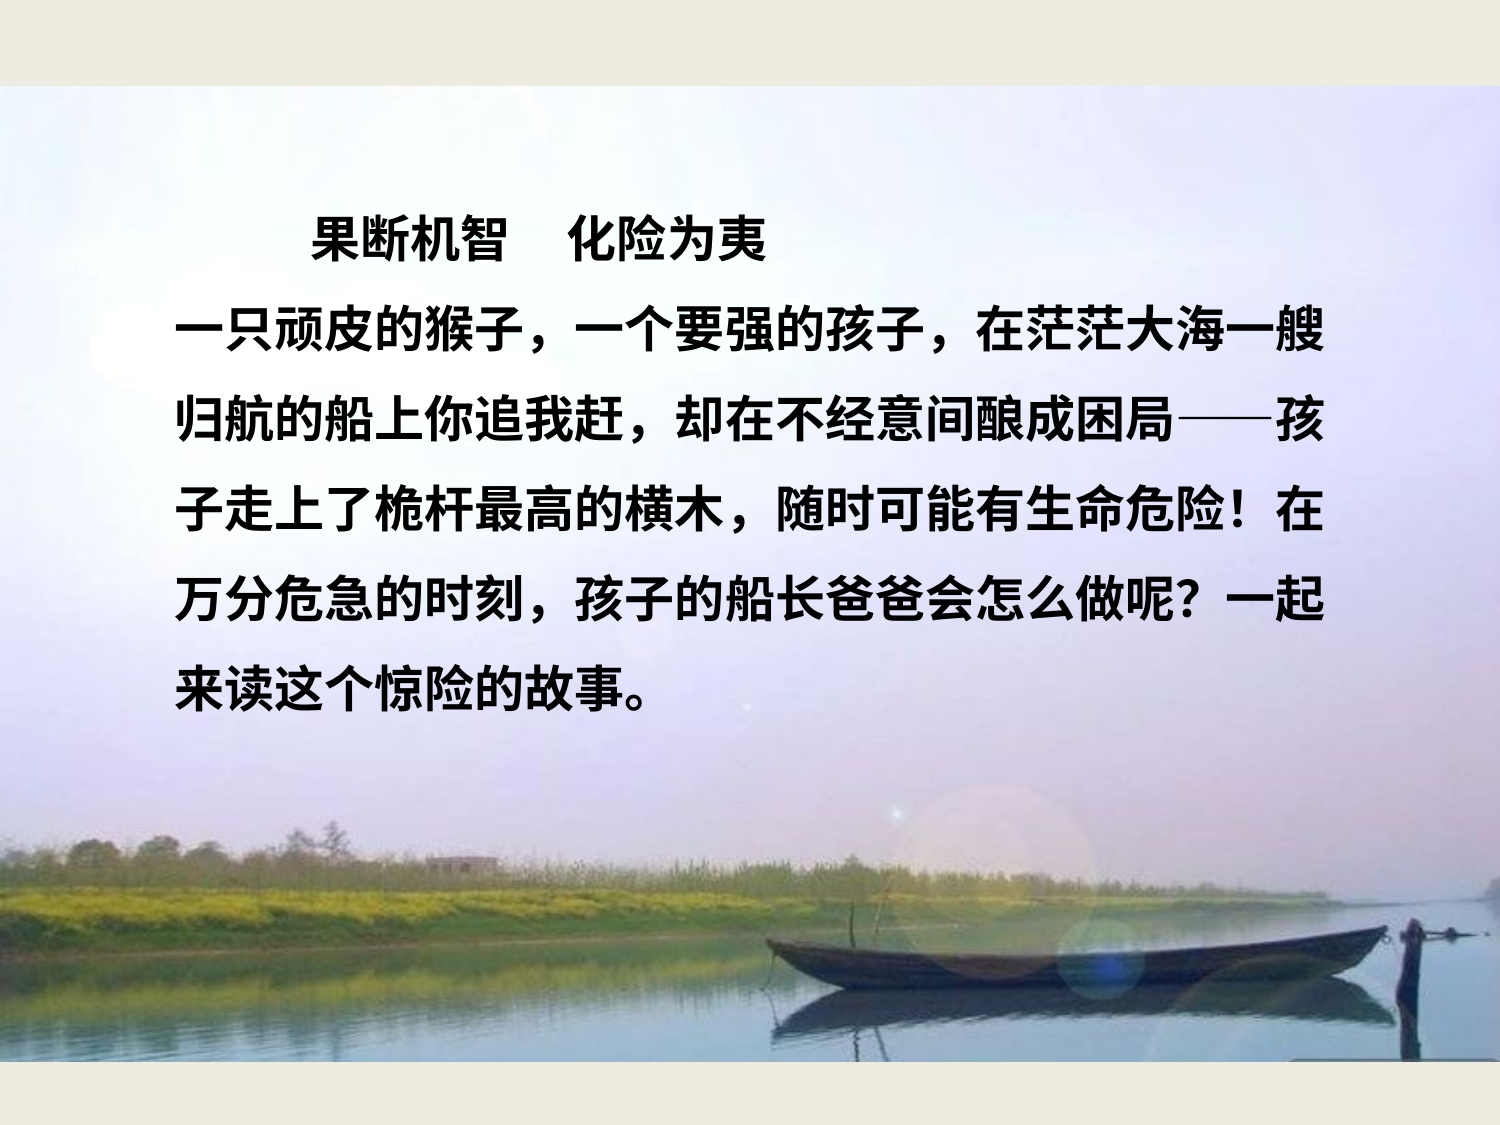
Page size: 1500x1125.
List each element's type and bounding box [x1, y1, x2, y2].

picture [0, 86, 1500, 1062]
